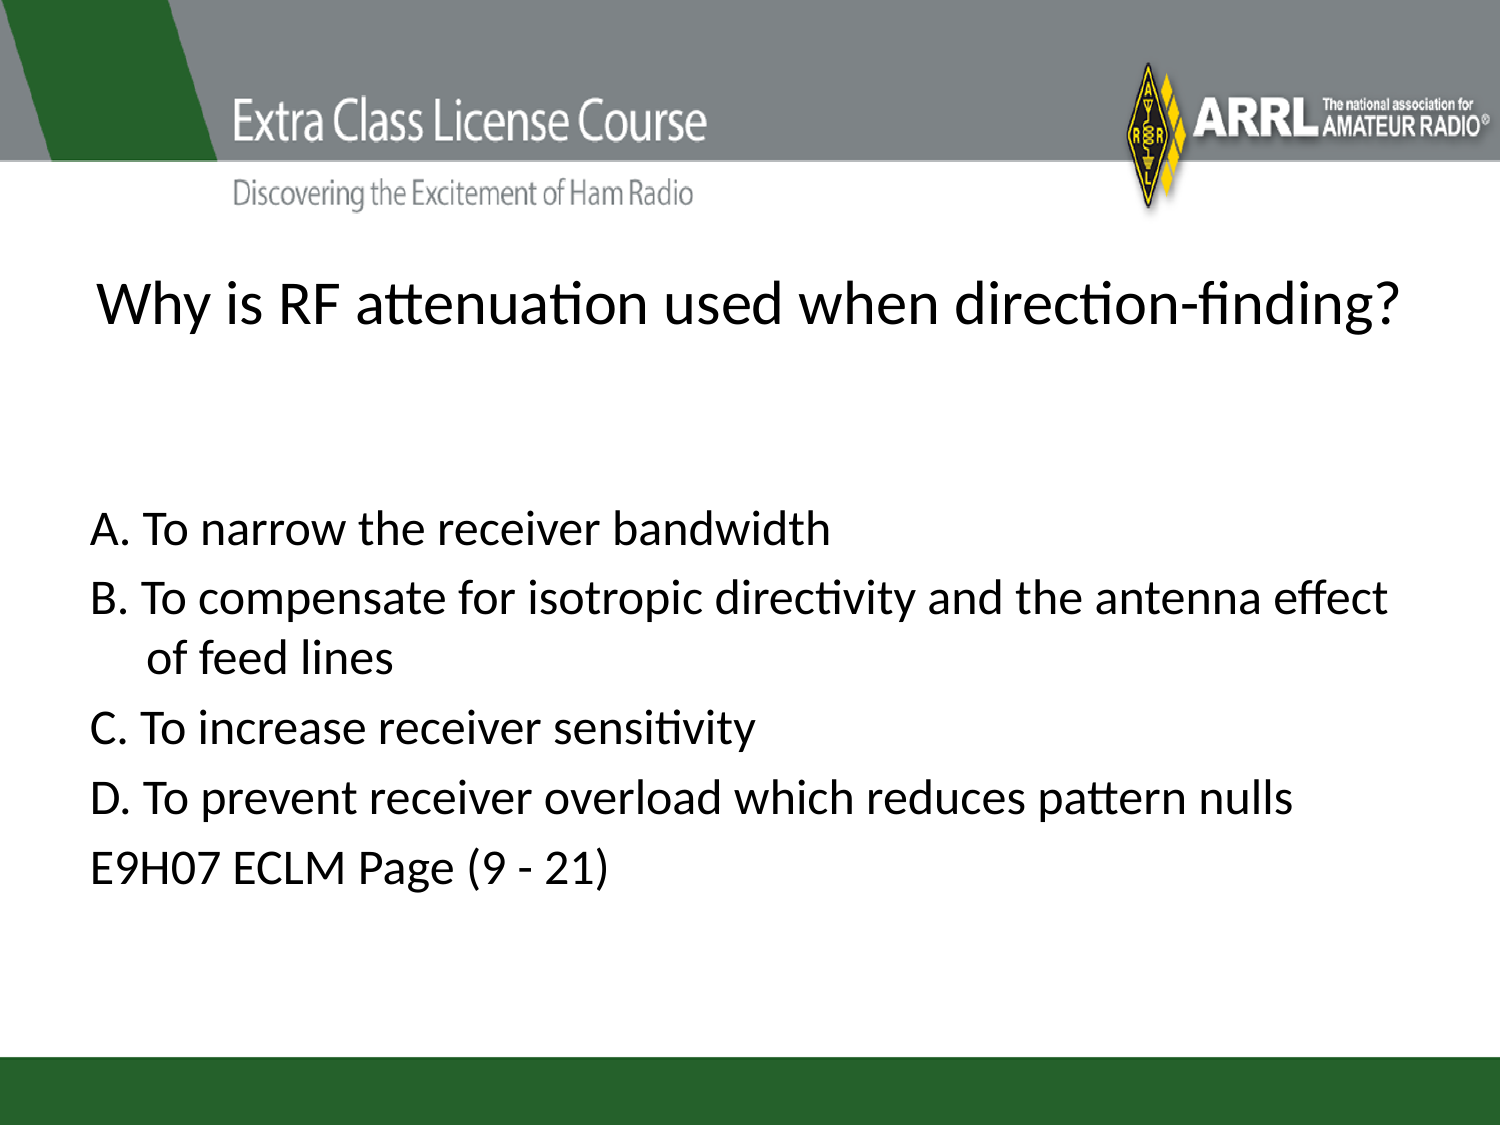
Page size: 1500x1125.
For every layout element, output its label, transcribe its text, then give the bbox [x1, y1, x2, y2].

title Why is RF attenuation used when direction-finding? [75, 254, 1425, 435]
picture [0, 0, 1500, 1125]
list A. To narrow the receiver bandwidth B. To compensate for isotropic directivity and the antenna effect of feed lines C. To increase receiver sensitivity D. To prevent receiver overload which reduces pattern nulls E9H07 ECLM Page (9 - 21) [75, 487, 1425, 1005]
